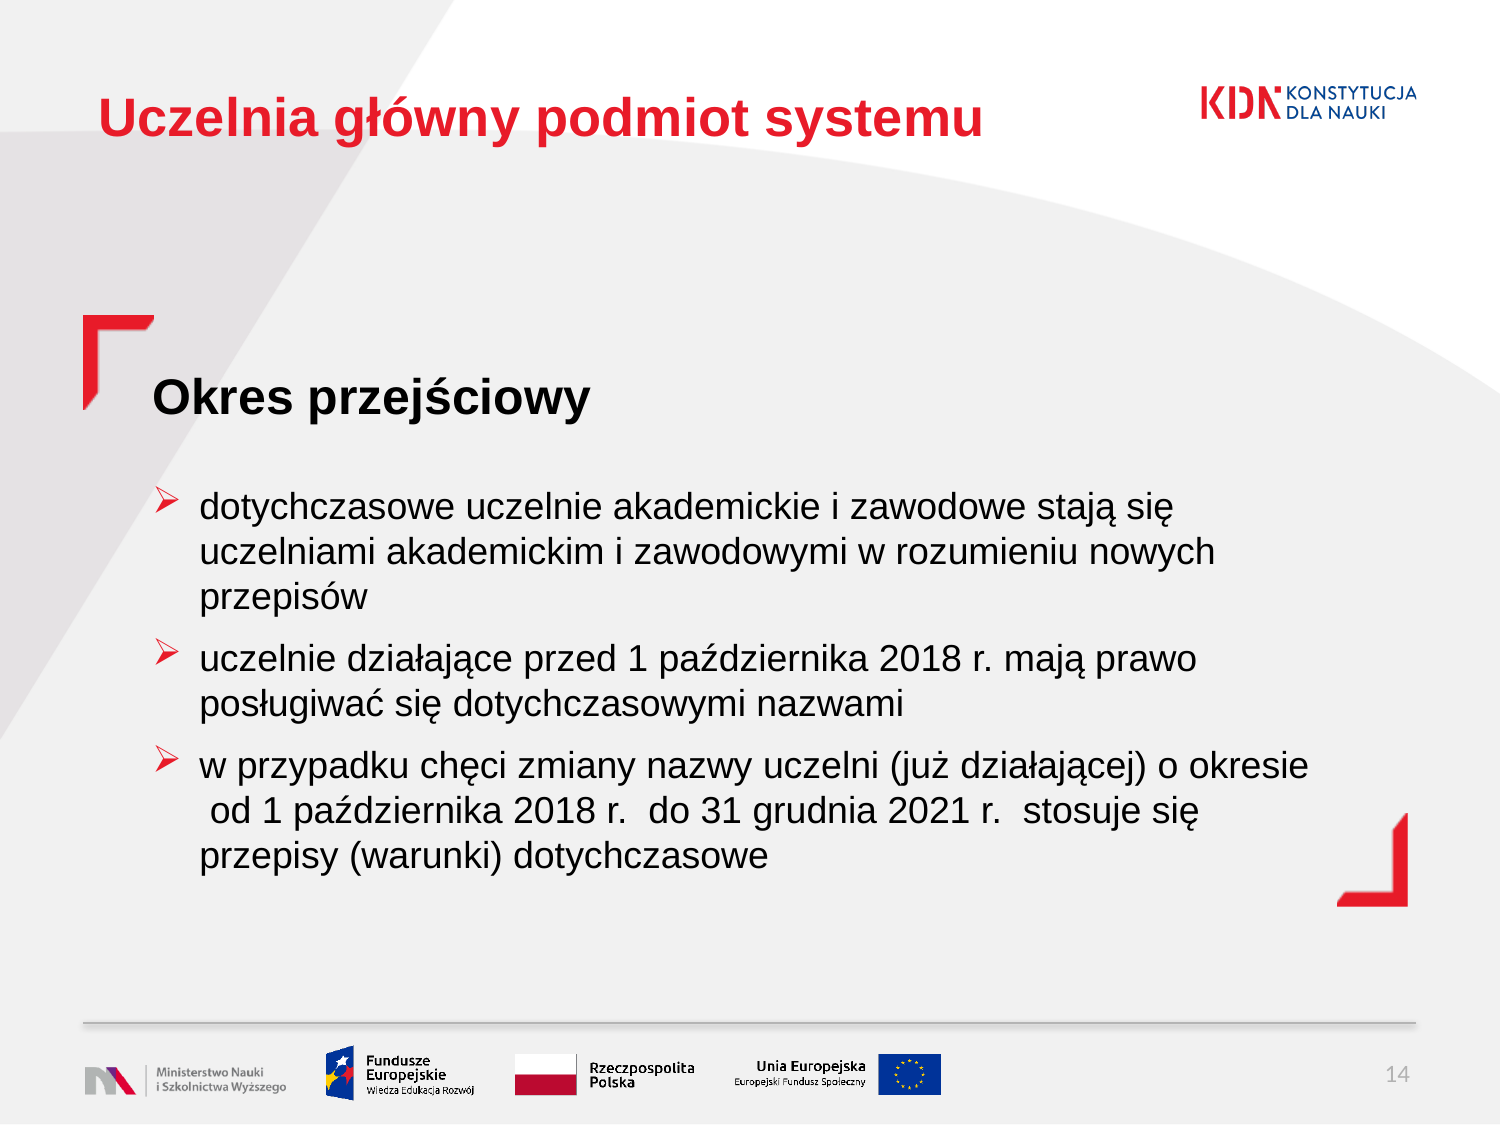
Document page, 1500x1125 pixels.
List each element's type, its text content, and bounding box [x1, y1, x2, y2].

slide_number 14 [1074, 1042, 1425, 1103]
picture [0, 0, 1500, 1125]
title Uczelnia główny podmiot systemu [83, 74, 1170, 143]
text_box Okres przejściowy [137, 357, 1259, 433]
list dotychczasowe uczelnie akademickie i zawodowe stają się uczelniami akademickim i zawodowymi w rozumieniu nowych przepisów uczelnie działające przed 1 października 2018 r. mają prawo posługiwać się dotychczasowymi nazwami w przypadku chęci zmiany nazwy uczelni (już działającej) o okresie od 1 października 2018 r. do 31 grudnia 2021 r. stosuje się przepisy (warunki) dotychczasowe [137, 474, 1329, 892]
